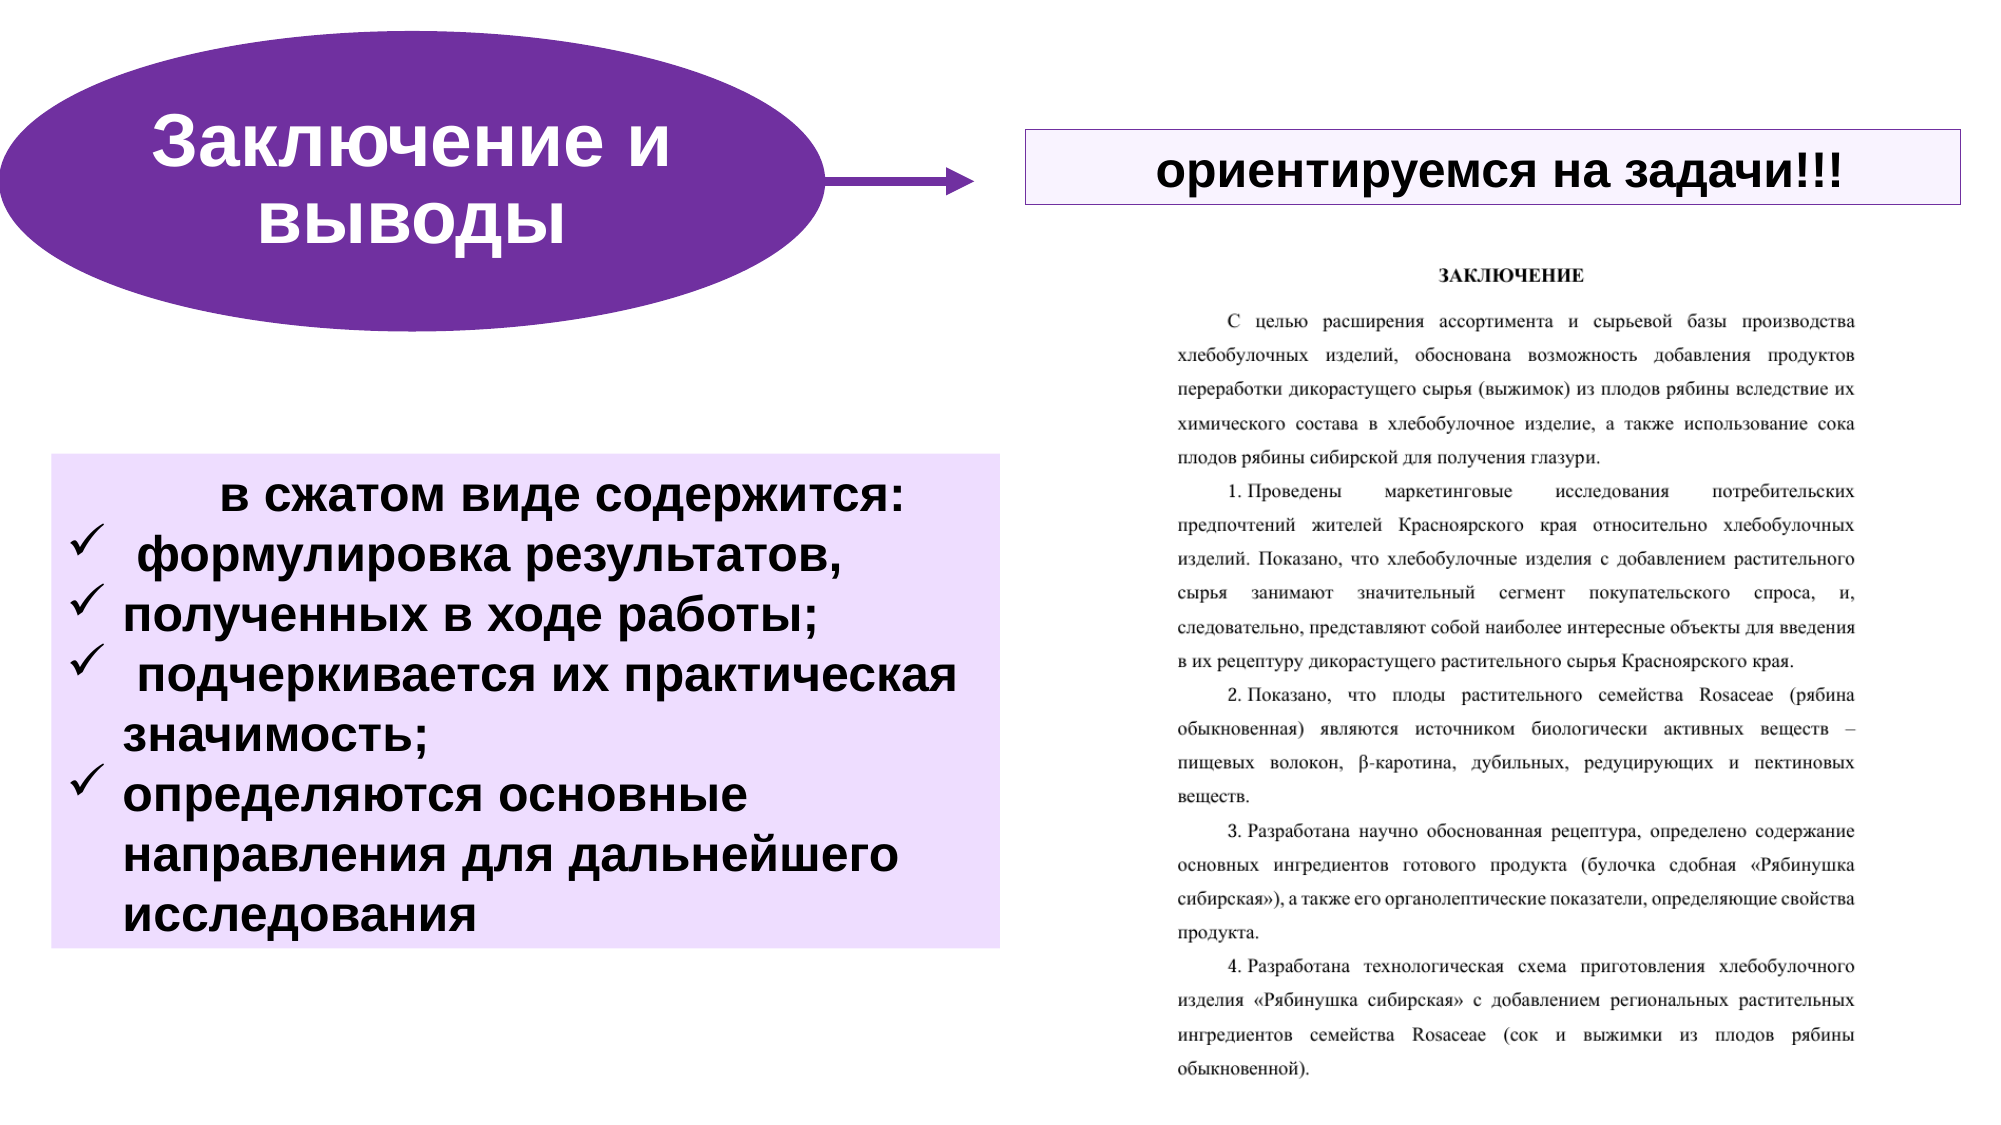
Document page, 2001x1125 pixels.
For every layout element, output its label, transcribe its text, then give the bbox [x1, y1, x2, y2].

picture [1157, 247, 1869, 1083]
text_box ориентируемся на задачи!!! [1025, 129, 1961, 205]
text_box в сжатом виде содержится: формулировка результатов, полученных в ходе работы; подчеркивается их практическая значимость; определяются основные направления для дальнейшего исследования [51, 453, 1000, 949]
text_box Заключение и выводы [0, 30, 826, 332]
